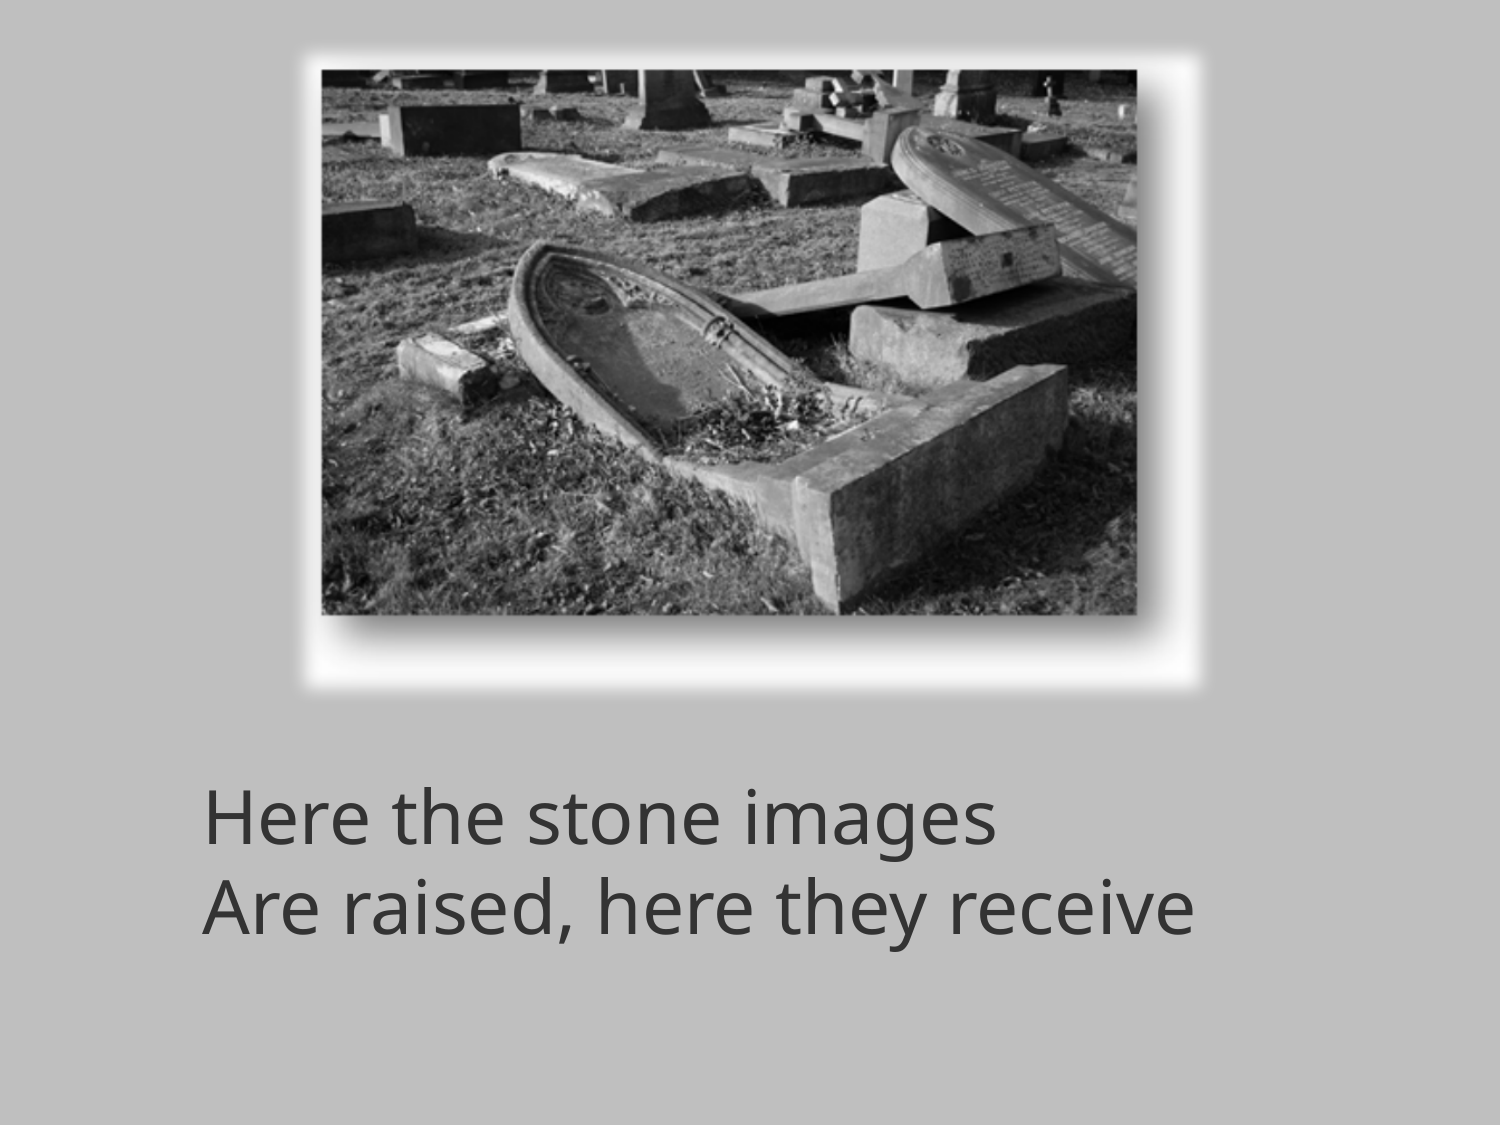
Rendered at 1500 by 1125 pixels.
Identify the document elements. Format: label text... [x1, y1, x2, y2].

picture [287, 37, 1218, 706]
text_box Here the stone images Are raised, here they receive [187, 762, 1425, 958]
